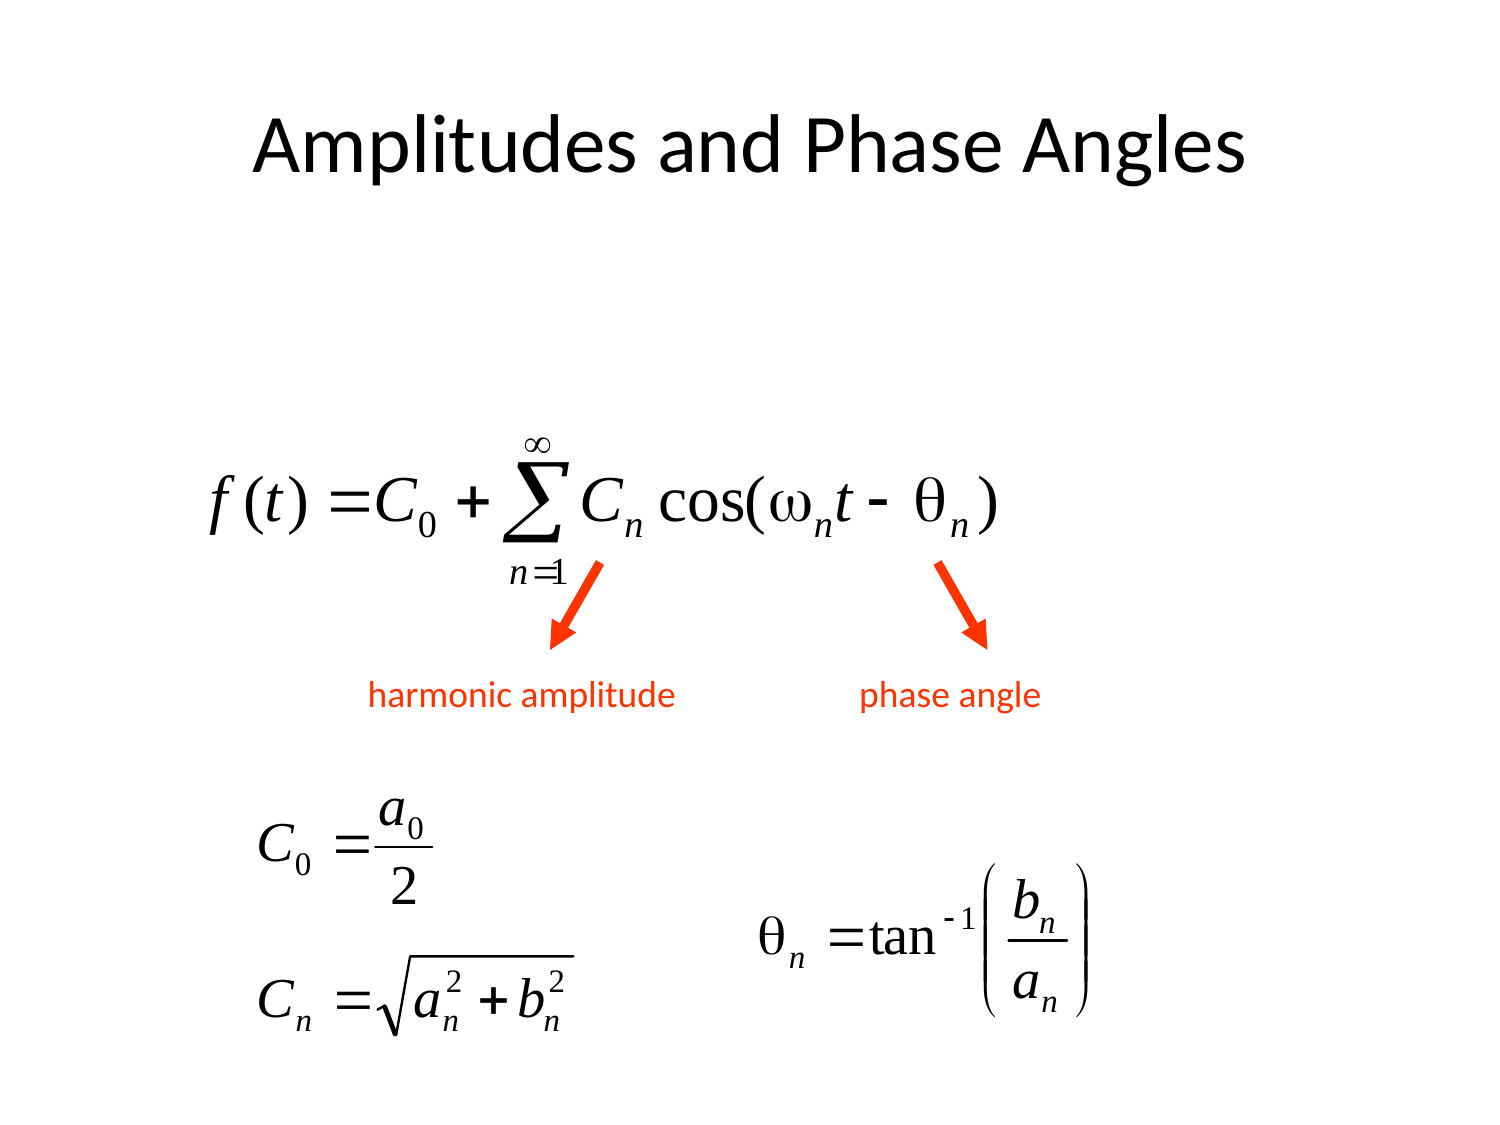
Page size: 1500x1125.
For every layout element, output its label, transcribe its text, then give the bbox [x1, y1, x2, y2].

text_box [817, 562, 1083, 738]
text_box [749, 851, 1104, 1030]
title Amplitudes and Phase Angles [75, 45, 1425, 233]
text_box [306, 562, 738, 738]
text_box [249, 771, 444, 918]
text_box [187, 412, 1013, 599]
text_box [249, 941, 585, 1051]
